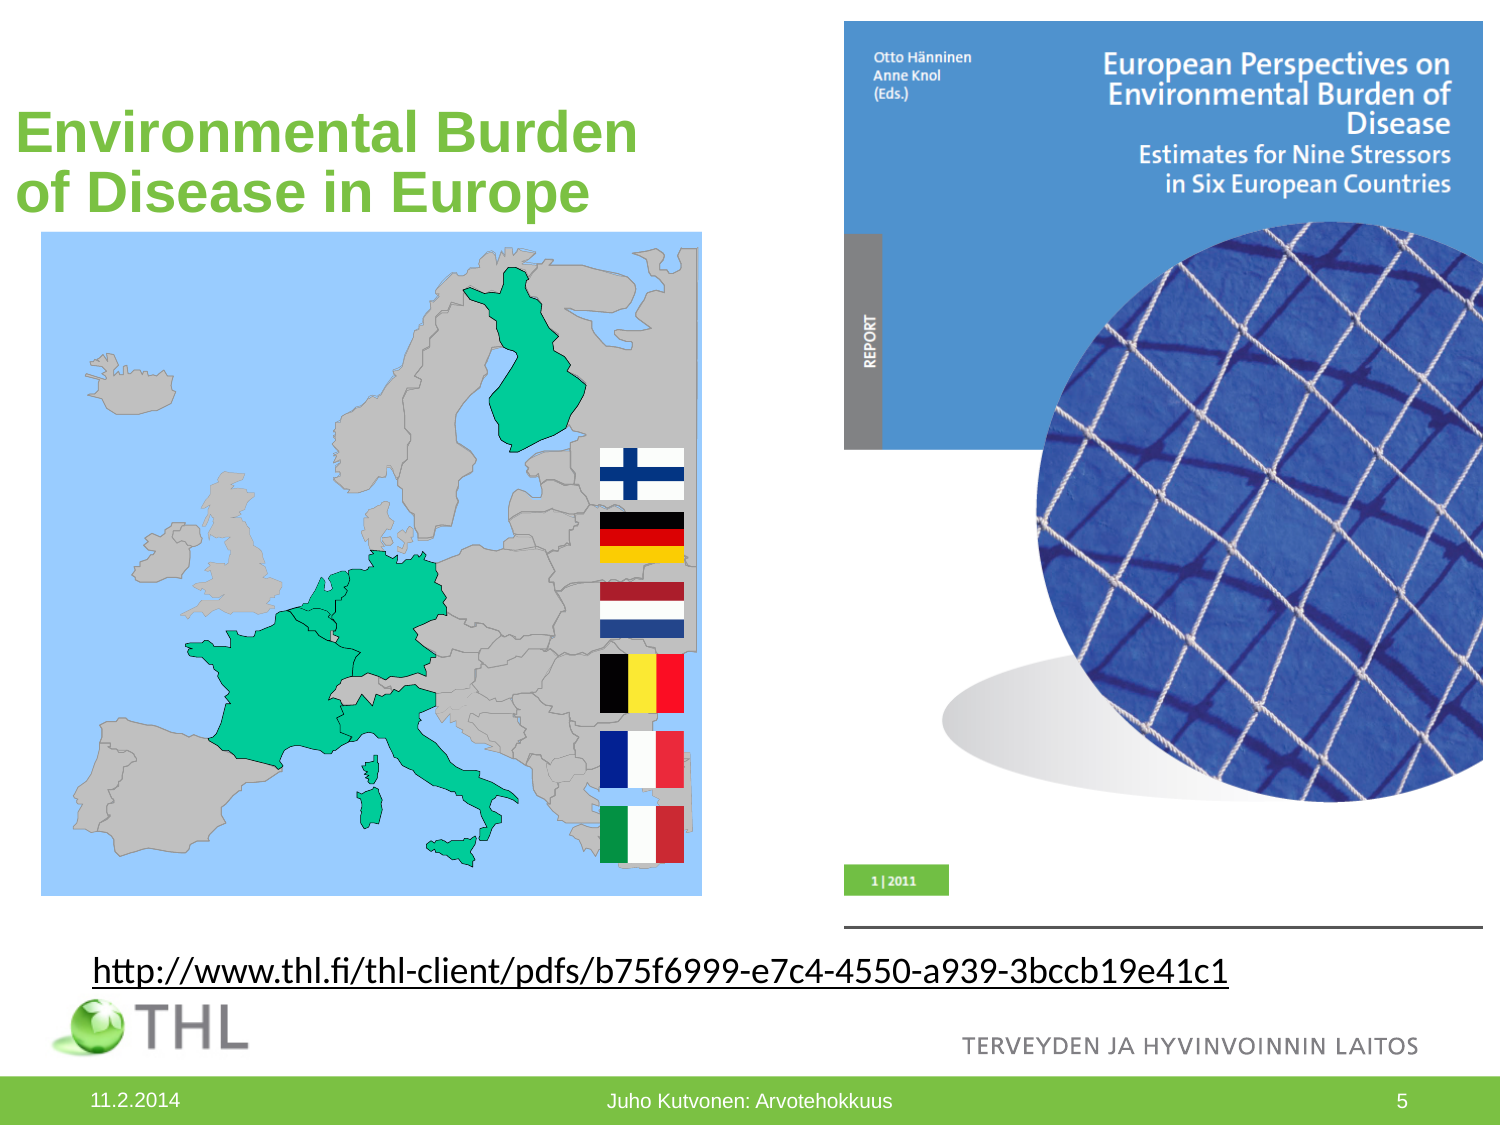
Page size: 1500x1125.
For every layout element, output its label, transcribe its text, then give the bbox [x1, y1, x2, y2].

slide_number 5 [1245, 1082, 1424, 1118]
picture [599, 582, 684, 638]
picture [599, 731, 684, 788]
picture [599, 512, 684, 563]
title Environmental Burden of Disease in Europe [0, 0, 869, 232]
picture [844, 21, 1483, 929]
picture [599, 448, 684, 501]
footer Juho Kutvonen: Arvotehokkuus [253, 1082, 1245, 1118]
text_box http://www.thl.fi/thl-client/pdfs/b75f6999-e7c4-4550-a939-3bccb19e41c1 [77, 938, 1412, 999]
picture [599, 806, 684, 863]
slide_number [74, 1080, 255, 1118]
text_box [40, 231, 714, 898]
picture [599, 653, 684, 713]
picture [24, 983, 275, 1067]
